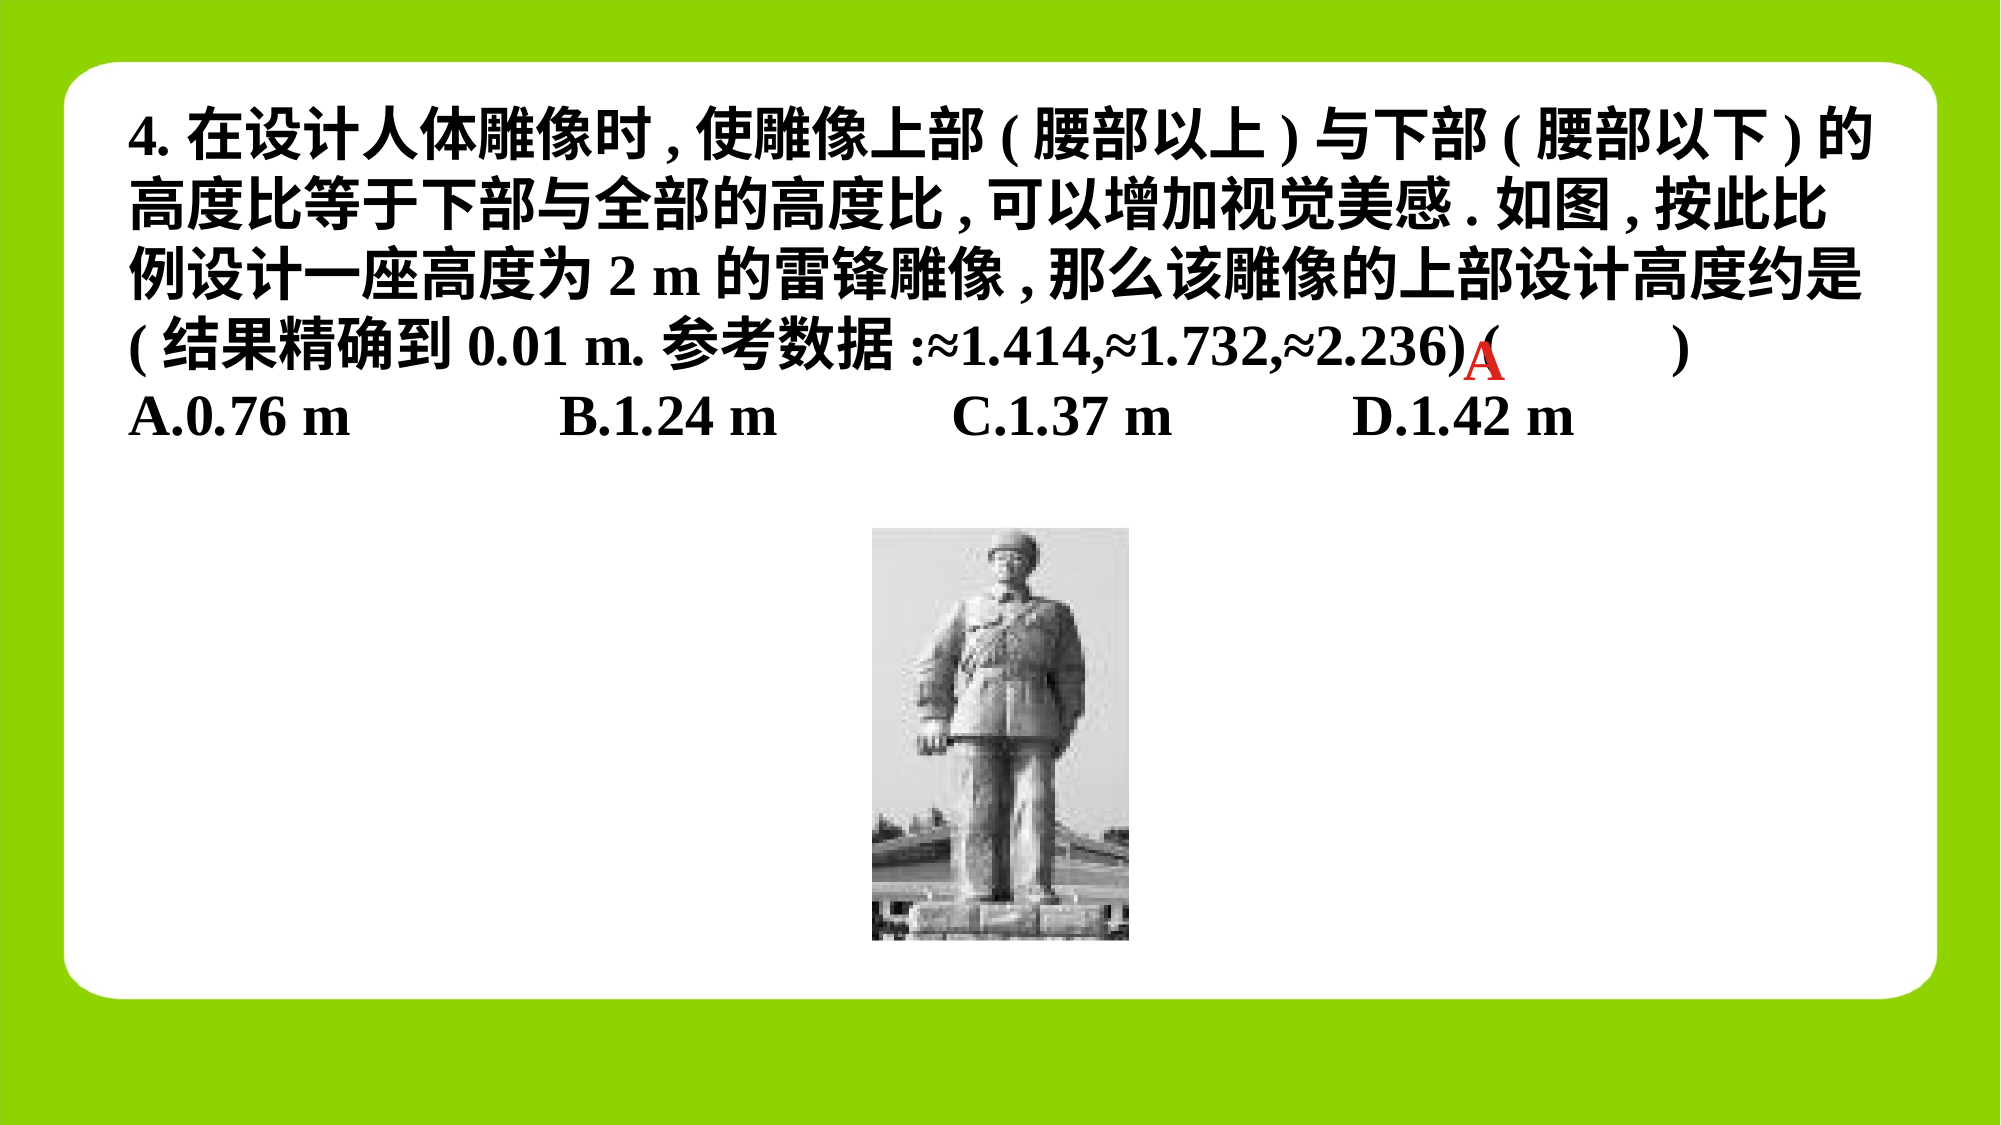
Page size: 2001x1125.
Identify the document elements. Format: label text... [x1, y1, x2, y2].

text_box A [1448, 314, 1525, 400]
picture [0, 0, 2001, 1125]
